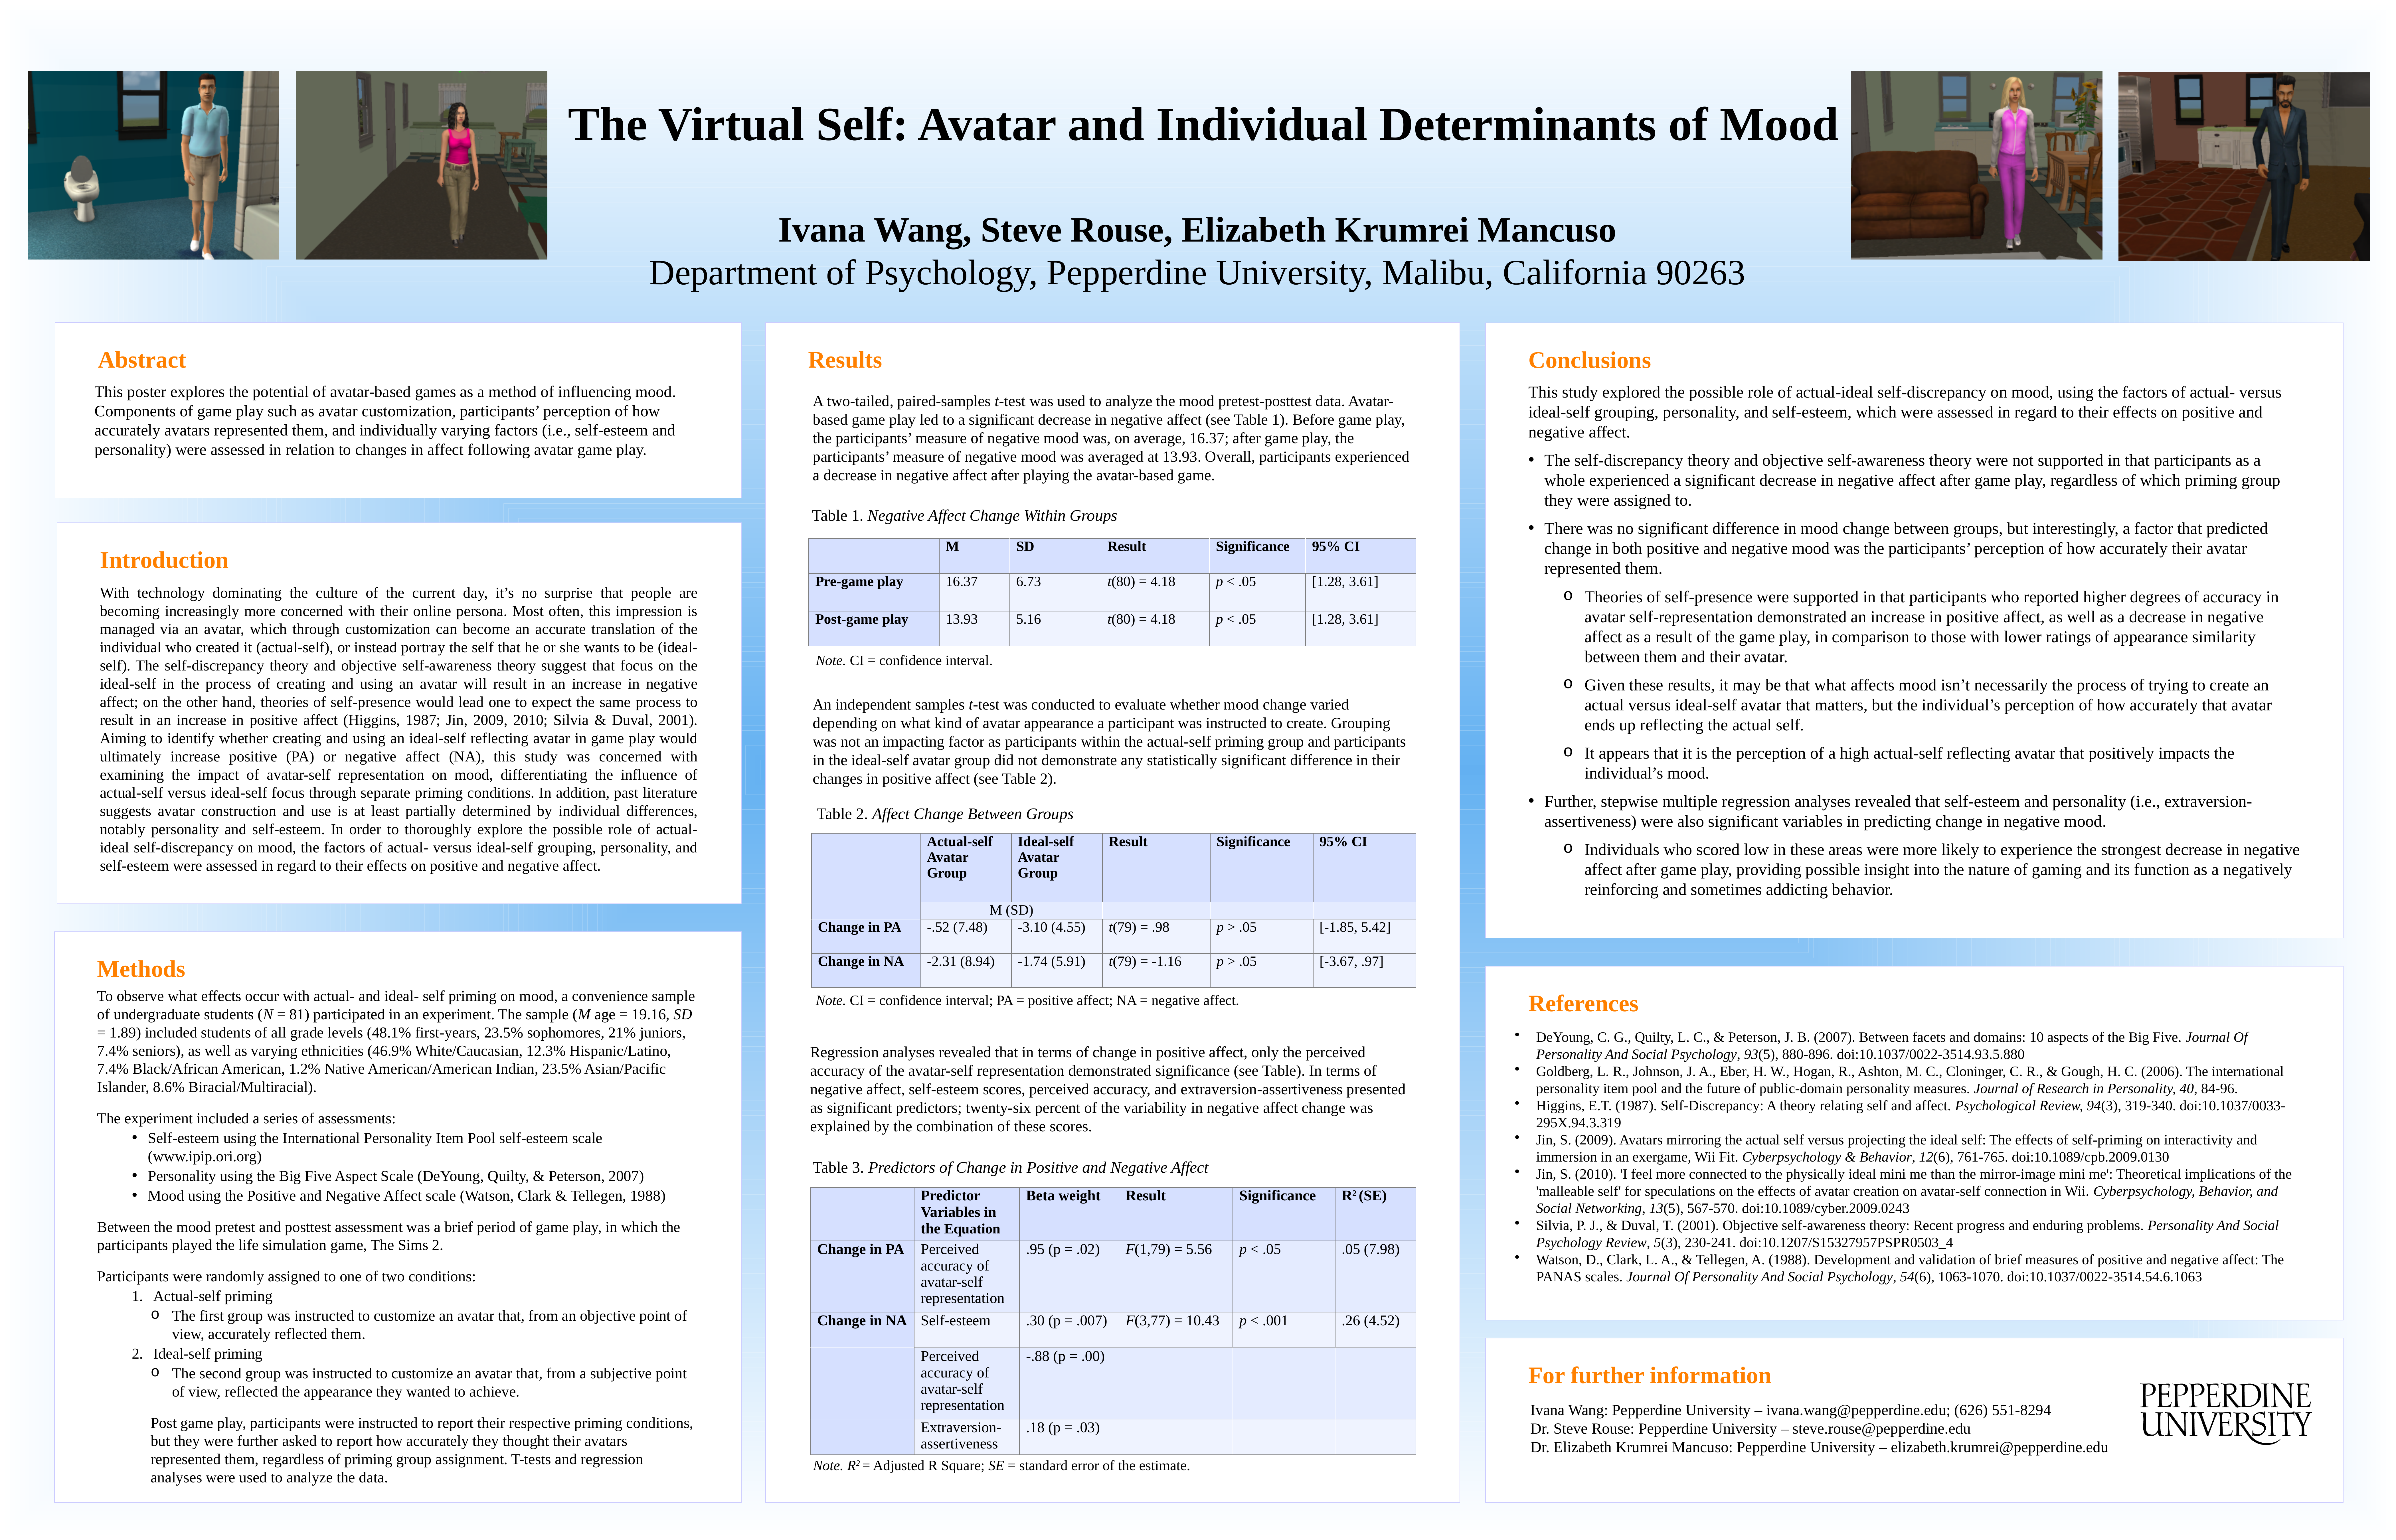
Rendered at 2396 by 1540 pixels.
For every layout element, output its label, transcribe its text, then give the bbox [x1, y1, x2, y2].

text_box Abstract [55, 322, 742, 498]
table_header Predictor Variables in the Equation [914, 1188, 1019, 1241]
table_cell p > .05 [1211, 919, 1313, 953]
table_cell Change in NA [812, 954, 920, 987]
table_cell [-1.85, 5.42] [1314, 919, 1416, 953]
table_cell Perceived accuracy of avatar-self representation [914, 1348, 1019, 1419]
picture [28, 71, 279, 260]
table_header Significance [1211, 834, 1313, 902]
text_box This poster explores the potential of avatar-based games as a method of influencing mood. Components of game play such as avatar customization, participants’ perception of how accurately avatars represented them, and individually varying factors (i.e., self-esteem and personality) were assessed in relation to changes in affect following avatar game play. [90, 379, 711, 460]
table_cell [1314, 902, 1416, 919]
text_box Methods To observe what effects occur with actual- and ideal- self priming on mood, a convenience sample of undergraduate students (N = 81) participated in an experiment. The sample (M age = 19.16, SD = 1.89) included students of all grade levels (48.1% first-years, 23.5% sophomores, 21% juniors, 7.4% seniors), as well as varying ethnicities (46.9% White/Caucasian, 12.3% Hispanic/Latino, 7.4% Black/African American, 1.2% Native American/American Indian, 23.5% Asian/Pacific Islander, 8.6% Biracial/Multiracial). The experiment included a series of assessments: Self-esteem using the International Personality Item Pool self-esteem scale (www.ipip.ori.org) Personality using the Big Five Aspect Scale (DeYoung, Quilty, & Peterson, 2007) Mood using the Positive and Negative Affect scale (Watson, Clark & Tellegen, 1988) Between the mood pretest and posttest assessment was a brief period of game play, in which the participants played the life simulation game, The Sims 2. Participants were randomly assigned to one of two conditions: Actual-self priming The first group was instructed to customize an avatar that, from an objective point of view, accurately reflected them. Ideal-self priming The second group was instructed to customize an avatar that, from a subjective point of view, reflected the appearance they wanted to achieve. Post game play, participants were instructed to report their respective priming conditions, but they were further asked to report how accurately they thought their avatars represented them, regardless of priming group assignment. T-tests and regression analyses were used to analyze the data. [54, 932, 742, 1502]
table_cell Extraversion-assertiveness [914, 1419, 1019, 1454]
table_header R2 (SE) [1335, 1188, 1416, 1241]
text_box Introduction With technology dominating the culture of the current day, it’s no surprise that people are becoming increasingly more concerned with their online persona. Most often, this impression is managed via an avatar, which through customization can become an accurate translation of the individual who created it (actual-self), or instead portray the self that he or she wants to be (ideal-self). The self-discrepancy theory and objective self-awareness theory suggest that focus on the ideal-self in the process of creating and using an avatar will result in an increase in negative affect; on the other hand, theories of self-presence would lead one to expect the same process to result in an increase in positive affect (Higgins, 1987; Jin, 2009, 2010; Silvia & Duval, 2001). Aiming to identify whether creating and using an ideal-self reflecting avatar in game play would ultimately increase positive (PA) or negative affect (NA), this study was concerned with examining the impact of avatar-self representation on mood, differentiating the influence of actual-self versus ideal-self focus through separate priming conditions. In addition, past literature suggests avatar construction and use is at least partially determined by individual differences, notably personality and self-esteem. In order to thoroughly explore the possible role of actual-ideal self-discrepancy on mood, the factors of actual- versus ideal-self grouping, personality, and self-esteem were assessed in regard to their effects on positive and negative affect. [57, 523, 742, 904]
table_header Ideal-self Avatar Group [1012, 834, 1102, 902]
table_cell [1211, 902, 1313, 919]
table_cell F(3,77) = 10.43 [1119, 1312, 1233, 1348]
table_header Significance [1210, 539, 1305, 573]
text_box An independent samples t-test was conducted to evaluate whether mood change varied depending on what kind of avatar appearance a participant was instructed to create. Grouping was not an impacting factor as participants within the actual-self priming group and participants in the ideal-self avatar group did not demonstrate any statistically significant difference in their changes in positive affect (see Table 2). [809, 692, 1416, 789]
table_cell Self-esteem [914, 1312, 1019, 1348]
table_header Result [1101, 539, 1209, 573]
text_box Ivana Wang: Pepperdine University – ivana.wang@pepperdine.edu; (626) 551-8294 Dr. Steve Rouse: Pepperdine University – steve.rouse@pepperdine.edu Dr. Elizabeth Krumrei Mancuso: Pepperdine University – elizabeth.krumrei@pepperdine.edu [1526, 1398, 2252, 1476]
text_box Regression analyses revealed that in terms of change in positive affect, only the perceived accuracy of the avatar-self representation demonstrated significance (see Table). In terms of negative affect, self-esteem scores, perceived accuracy, and extraversion-assertiveness presented as significant predictors; twenty-six percent of the variability in negative affect change was explained by the combination of these scores. [806, 1040, 1416, 1137]
table_cell 5.16 [1010, 611, 1101, 646]
text_box Table 2. Affect Change Between Groups [812, 801, 1078, 824]
table_cell [1.28, 3.61] [1306, 574, 1416, 611]
table_header [809, 539, 939, 573]
table_header SD [1010, 539, 1101, 573]
table_cell t(79) = .98 [1103, 919, 1210, 953]
table_cell p < .001 [1233, 1312, 1335, 1348]
table_cell [812, 902, 920, 919]
picture [296, 71, 547, 260]
table_cell -3.10 (4.55) [1012, 919, 1102, 953]
table_cell F(1,79) = 5.56 [1119, 1241, 1233, 1312]
table_cell Change in NA [811, 1312, 914, 1348]
text_box Results [765, 322, 1460, 1502]
text_box For further information [1486, 1338, 2344, 1502]
table_cell -.88 (p = .00) [1020, 1348, 1119, 1419]
table_header M [940, 539, 1009, 573]
text_box References [1486, 966, 2344, 1320]
table_cell p < .05 [1210, 611, 1305, 646]
table_cell .05 (7.98) [1335, 1241, 1416, 1312]
text_box A two-tailed, paired-samples t-test was used to analyze the mood pretest-posttest data. Avatar-based game play led to a significant decrease in negative affect (see Table 1). Before game play, the participants’ measure of negative mood was, on average, 16.37; after game play, the participants’ measure of negative mood was averaged at 13.93. Overall, participants experienced a decrease in negative affect after playing the avatar-based game. [809, 388, 1416, 486]
text_box Conclusions This study explored the possible role of actual-ideal self-discrepancy on mood, using the factors of actual- versus ideal-self grouping, personality, and self-esteem, which were assessed in regard to their effects on positive and negative affect. The self-discrepancy theory and objective self-awareness theory were not supported in that participants as a whole experienced a significant decrease in negative affect after game play, regardless of which priming group they were assigned to. There was no significant difference in mood change between groups, but interestingly, a factor that predicted change in both positive and negative mood was the participants’ perception of how accurately their avatar represented them. Theories of self-presence were supported in that participants who reported higher degrees of accuracy in avatar self-representation demonstrated an increase in positive affect, as well as a decrease in negative affect as a result of the game play, in comparison to those with lower ratings of appearance similarity between them and their avatar. Given these results, it may be that what affects mood isn’t necessarily the process of trying to create an actual versus ideal-self avatar that matters, but the individual’s perception of how accurately that avatar ends up reflecting the actual self. It appears that it is the perception of a high actual-self reflecting avatar that positively impacts the individual’s mood. Further, stepwise multiple regression analyses revealed that self-esteem and personality (i.e., extraversion-assertiveness) were also significant variables in predicting change in negative mood. Individuals who scored low in these areas were more likely to experience the strongest decrease in negative affect after game play, providing possible insight into the nature of gaming and its function as a negatively reinforcing and sometimes addicting behavior. [1486, 323, 2344, 938]
table_header 95% CI [1314, 834, 1416, 902]
table_cell [1119, 1348, 1233, 1419]
table_cell .26 (4.52) [1335, 1312, 1416, 1348]
table_cell 16.37 [940, 574, 1009, 611]
table_cell [1335, 1348, 1416, 1419]
table_cell [811, 1348, 914, 1419]
table_cell [811, 1419, 914, 1454]
table_cell p < .05 [1210, 574, 1305, 611]
table_header [812, 834, 920, 902]
table_cell 6.73 [1010, 574, 1101, 611]
table_cell [1.28, 3.61] [1306, 611, 1416, 646]
table_header 95% CI [1306, 539, 1416, 573]
table_cell [1335, 1419, 1416, 1454]
table_cell t(80) = 4.18 [1101, 574, 1209, 611]
table_cell Change in PA [811, 1241, 914, 1312]
table_cell -.52 (7.48) [921, 919, 1011, 953]
table_cell Pre-game play [809, 574, 939, 611]
text_box Note. CI = confidence interval; PA = positive affect; NA = negative affect. [811, 989, 1387, 1010]
table_header Result [1119, 1188, 1233, 1241]
table_cell Post-game play [809, 611, 939, 646]
table_cell p < .05 [1233, 1241, 1335, 1312]
table_cell -1.74 (5.91) [1012, 954, 1102, 987]
text_box Table 3. Predictors of Change in Positive and Negative Affect [808, 1154, 1214, 1178]
table_cell .95 (p = .02) [1020, 1241, 1119, 1312]
table_cell t(79) = -1.16 [1103, 954, 1210, 987]
table_header [811, 1188, 914, 1241]
table_cell -2.31 (8.94) [921, 954, 1011, 987]
table_header Beta weight [1020, 1188, 1119, 1241]
table_cell M (SD) [921, 902, 1102, 919]
text_box DeYoung, C. G., Quilty, L. C., & Peterson, J. B. (2007). Between facets and domains: 10 aspects of the Big Five. Journal Of Personality And Social Psychology, 93(5), 880-896. doi:10.1037/0022-3514.93.5.880 Goldberg, L. R., Johnson, J. A., Eber, H. W., Hogan, R., Ashton, M. C., Cloninger, C. R., & Gough, H. C. (2006). The international personality item pool and the future of public-domain personality measures. Journal of Research in Personality, 40, 84-96. Higgins, E.T. (1987). Self-Discrepancy: A theory relating self and affect. Psychological Review, 94(3), 319-340. doi:10.1037/0033-295X.94.3.319 Jin, S. (2009). Avatars mirroring the actual self versus projecting the ideal self: The effects of self-priming on interactivity and immersion in an exergame, Wii Fit. Cyberpsychology & Behavior, 12(6), 761-765. doi:10.1089/cpb.2009.0130 Jin, S. (2010). 'I feel more connected to the physically ideal mini me than the mirror-image mini me': Theoretical implications of the 'malleable self' for speculations on the effects of avatar creation on avatar-self connection in Wii. Cyberpsychology, Behavior, and Social Networking, 13(5), 567-570. doi:10.1089/cyber.2009.0243 Silvia, P. J., & Duval, T. (2001). Objective self-awareness theory: Recent progress and enduring problems. Personality And Social Psychology Review, 5(3), 230-241. doi:10.1207/S15327957PSPR0503_4 Watson, D., Clark, L. A., & Tellegen, A. (1988). Development and validation of brief measures of positive and negative affect: The PANAS scales. Journal Of Personality And Social Psychology, 54(6), 1063-1070. doi:10.1037/0022-3514.54.6.1063 [1510, 1025, 2321, 1286]
text_box Note. R2 = Adjusted R Square; SE = standard error of the estimate. [809, 1454, 1387, 1475]
text_box The Virtual Self: Avatar and Individual Determinants of Mood [564, 90, 1845, 152]
table_cell Perceived accuracy of avatar-self representation [914, 1241, 1019, 1312]
table_cell [-3.67, .97] [1314, 954, 1416, 987]
picture [1851, 71, 2102, 260]
table_cell p > .05 [1211, 954, 1313, 987]
table_cell [1233, 1419, 1335, 1454]
table_header Result [1103, 834, 1210, 902]
table_cell 13.93 [940, 611, 1009, 646]
table_cell [1233, 1348, 1335, 1419]
table_header Actual-self Avatar Group [921, 834, 1011, 902]
table_cell .30 (p = .007) [1020, 1312, 1119, 1348]
table_cell Change in PA [812, 919, 920, 953]
text_box Note. CI = confidence interval. [812, 649, 1077, 670]
table_cell .18 (p = .03) [1020, 1419, 1119, 1454]
table_cell [1103, 902, 1210, 919]
table_cell t(80) = 4.18 [1101, 611, 1209, 646]
text_box Table 1. Negative Affect Change Within Groups [808, 502, 1126, 526]
picture [2140, 1383, 2312, 1445]
picture [2118, 72, 2371, 261]
text_box Ivana Wang, Steve Rouse, Elizabeth Krumrei Mancuso Department of Psychology, Pepperdine University, Malibu, California 90263 [82, 193, 2314, 304]
table_cell [1119, 1419, 1233, 1454]
table_header Significance [1233, 1188, 1335, 1241]
